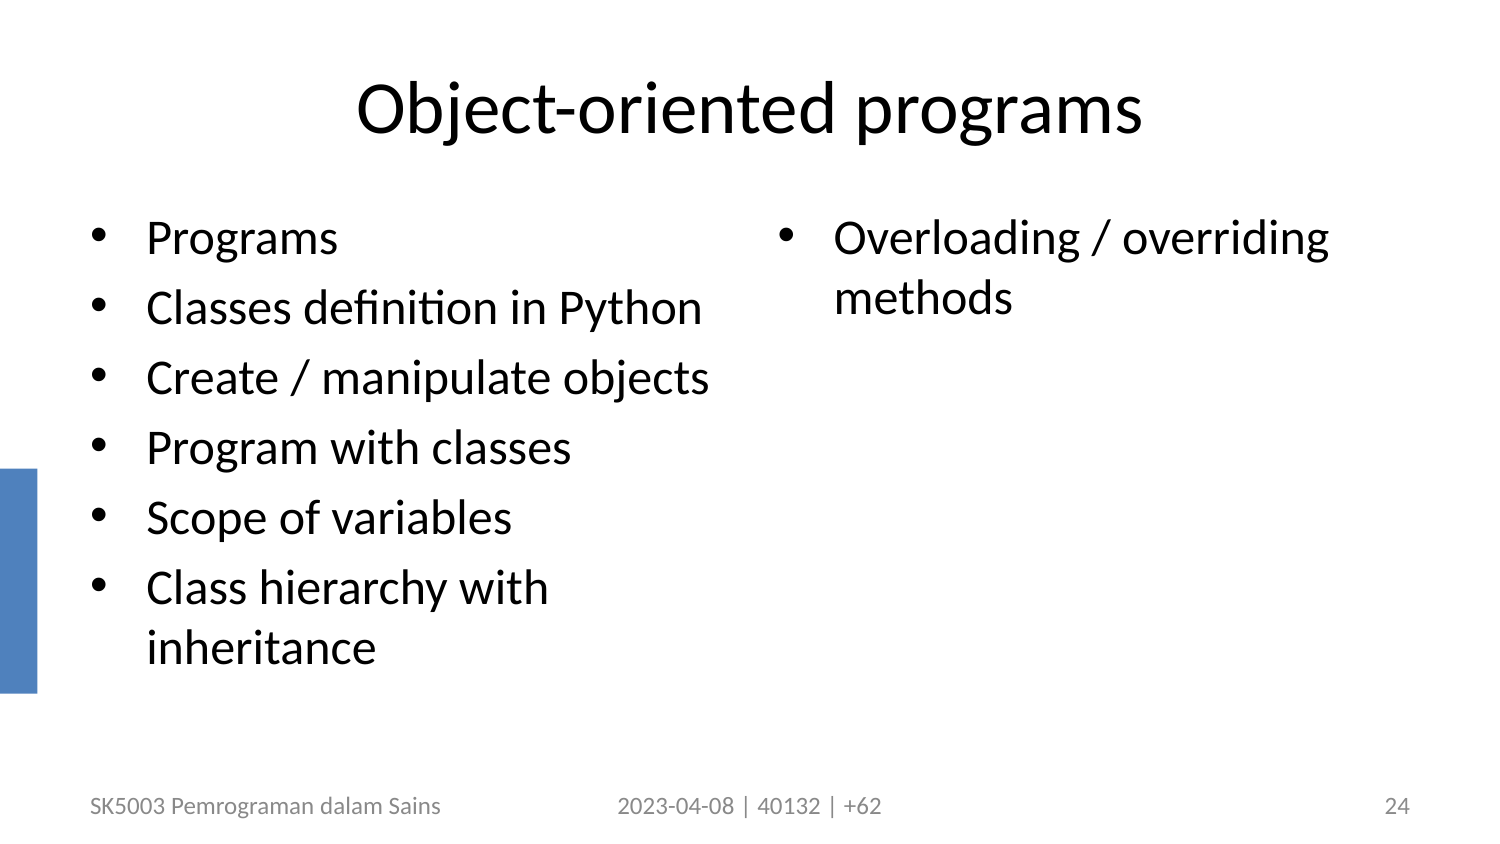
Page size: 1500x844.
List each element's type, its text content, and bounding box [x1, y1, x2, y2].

list Overloading / overriding methods [762, 196, 1426, 754]
footer 2023-04-08 | 40132 | +62 [512, 782, 988, 827]
list Programs Classes definition in Python Create / manipulate objects Program with classes Scope of variables Class hierarchy with inheritance [74, 196, 738, 754]
slide_number SK5003 Pemrograman dalam Sains [75, 782, 463, 827]
title Object-oriented programs [74, 33, 1426, 175]
slide_number 24 [1074, 782, 1425, 827]
